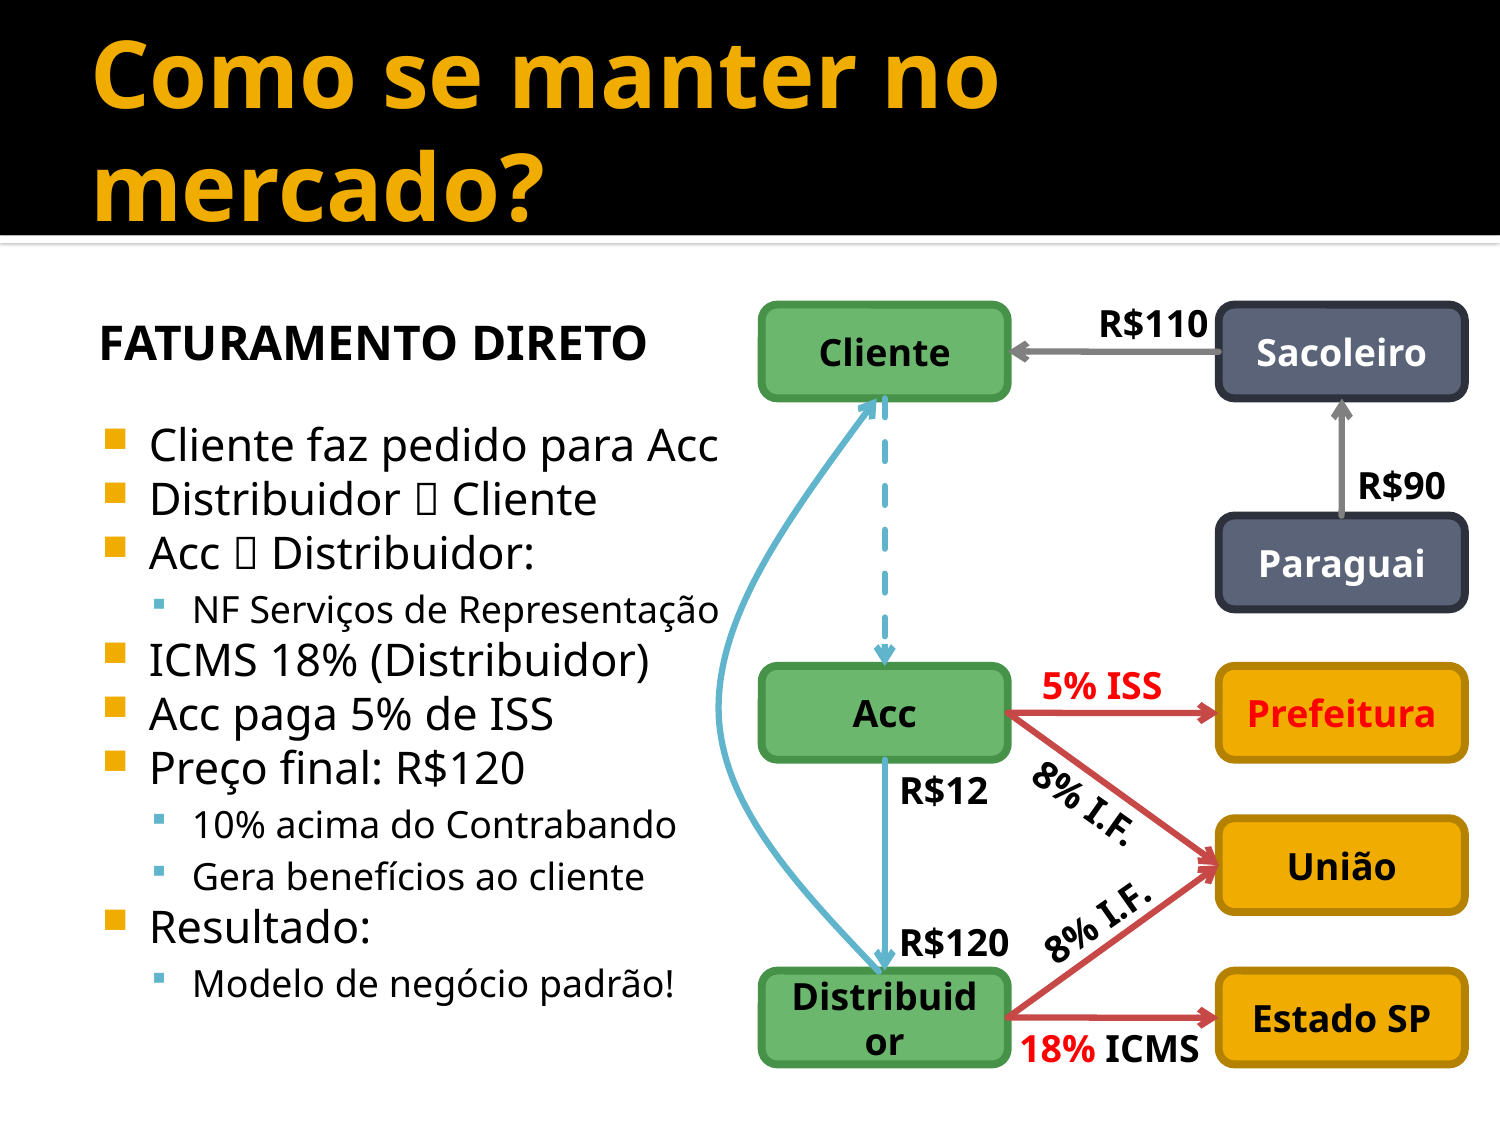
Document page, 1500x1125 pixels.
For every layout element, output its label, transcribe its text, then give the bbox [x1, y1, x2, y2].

title Como se manter no mercado? [75, 24, 1425, 231]
list FATURAMENTO DIRETO [75, 278, 738, 396]
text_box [718, 292, 1465, 1079]
list Cliente faz pedido para Acc Distribuidor  Cliente Acc  Distribuidor: NF Serviços de Representação ICMS 18% (Distribuidor) Acc paga 5% de ISS Preço final: R$120 10% acima do Contrabando Gera benefícios ao cliente Resultado: Modelo de negócio padrão! [75, 401, 738, 1090]
